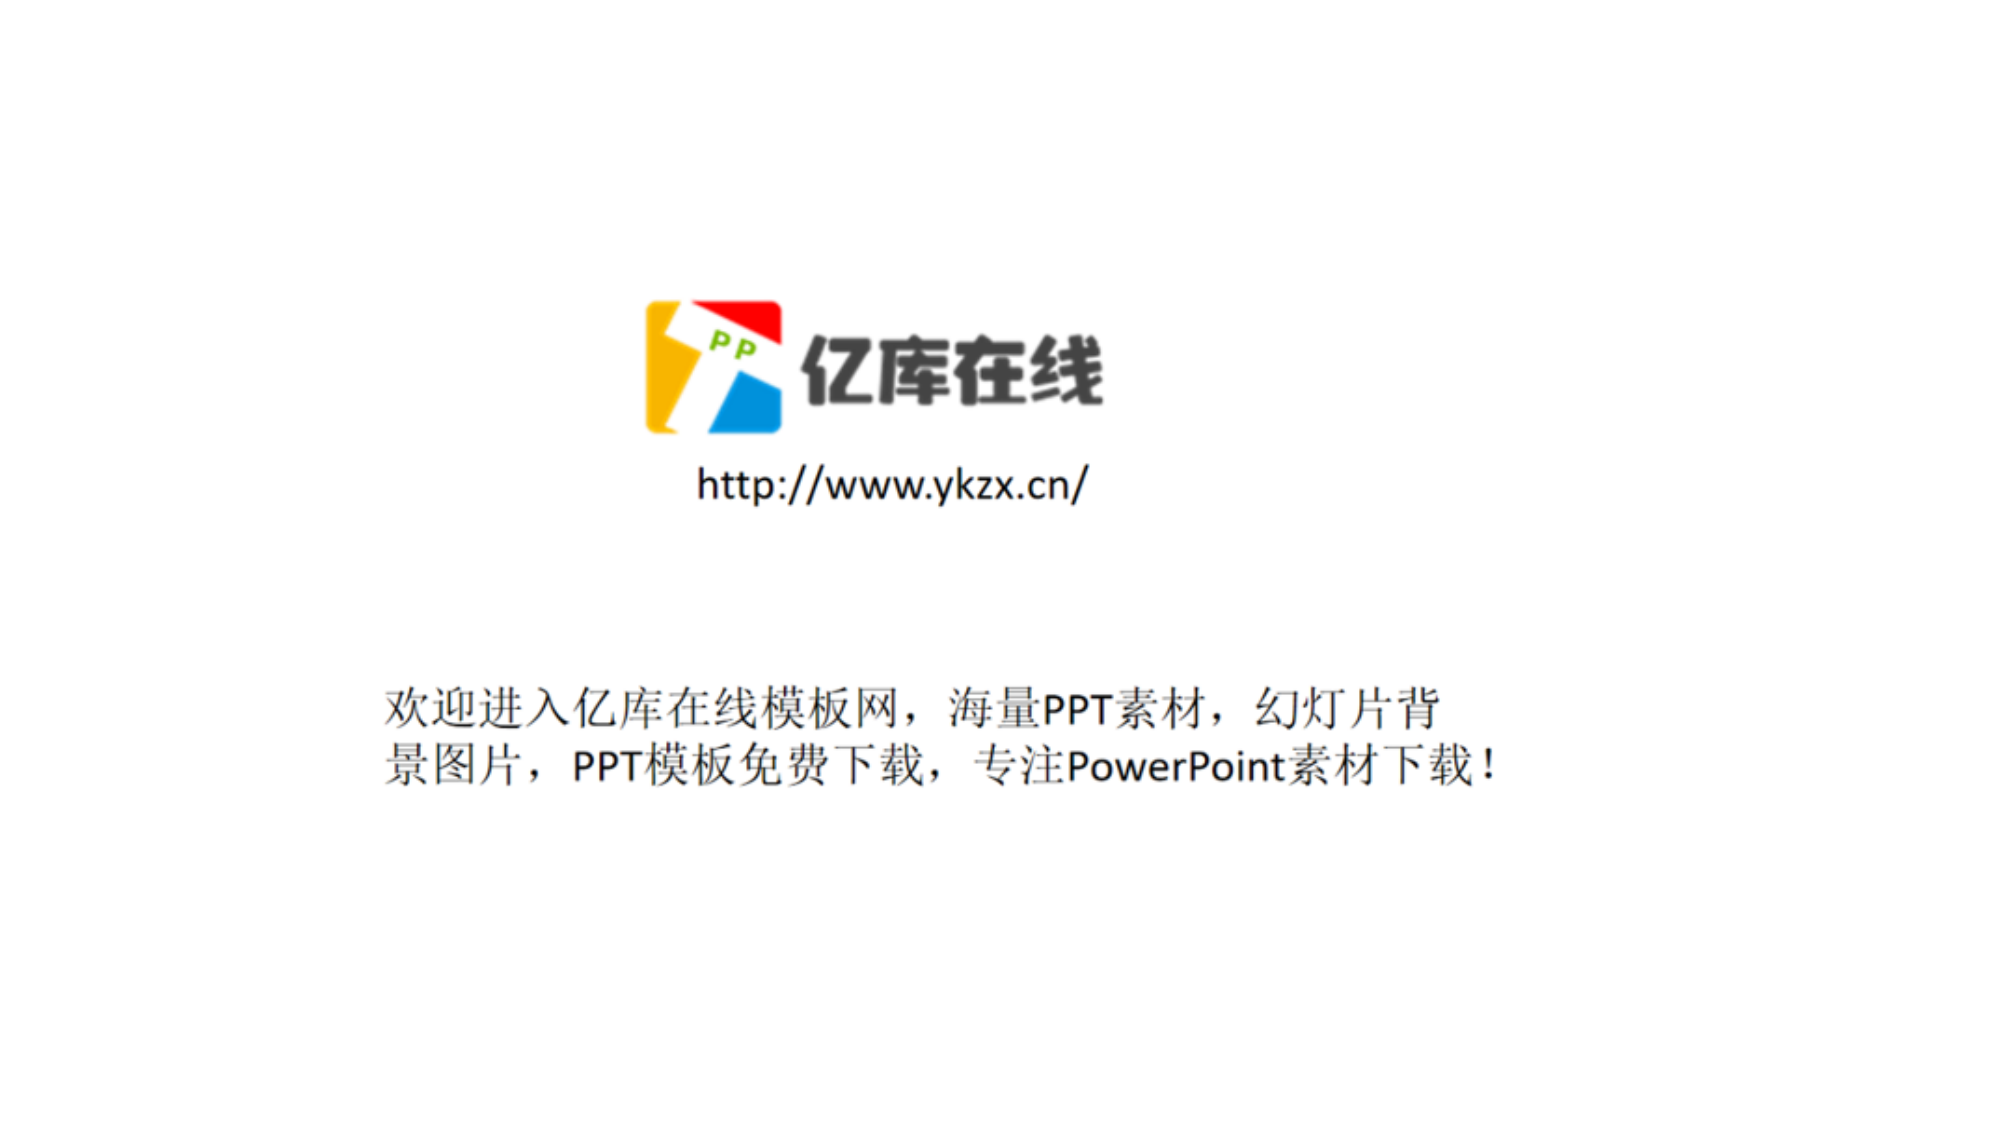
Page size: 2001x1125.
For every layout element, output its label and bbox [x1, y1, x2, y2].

picture [0, 44, 1915, 1048]
